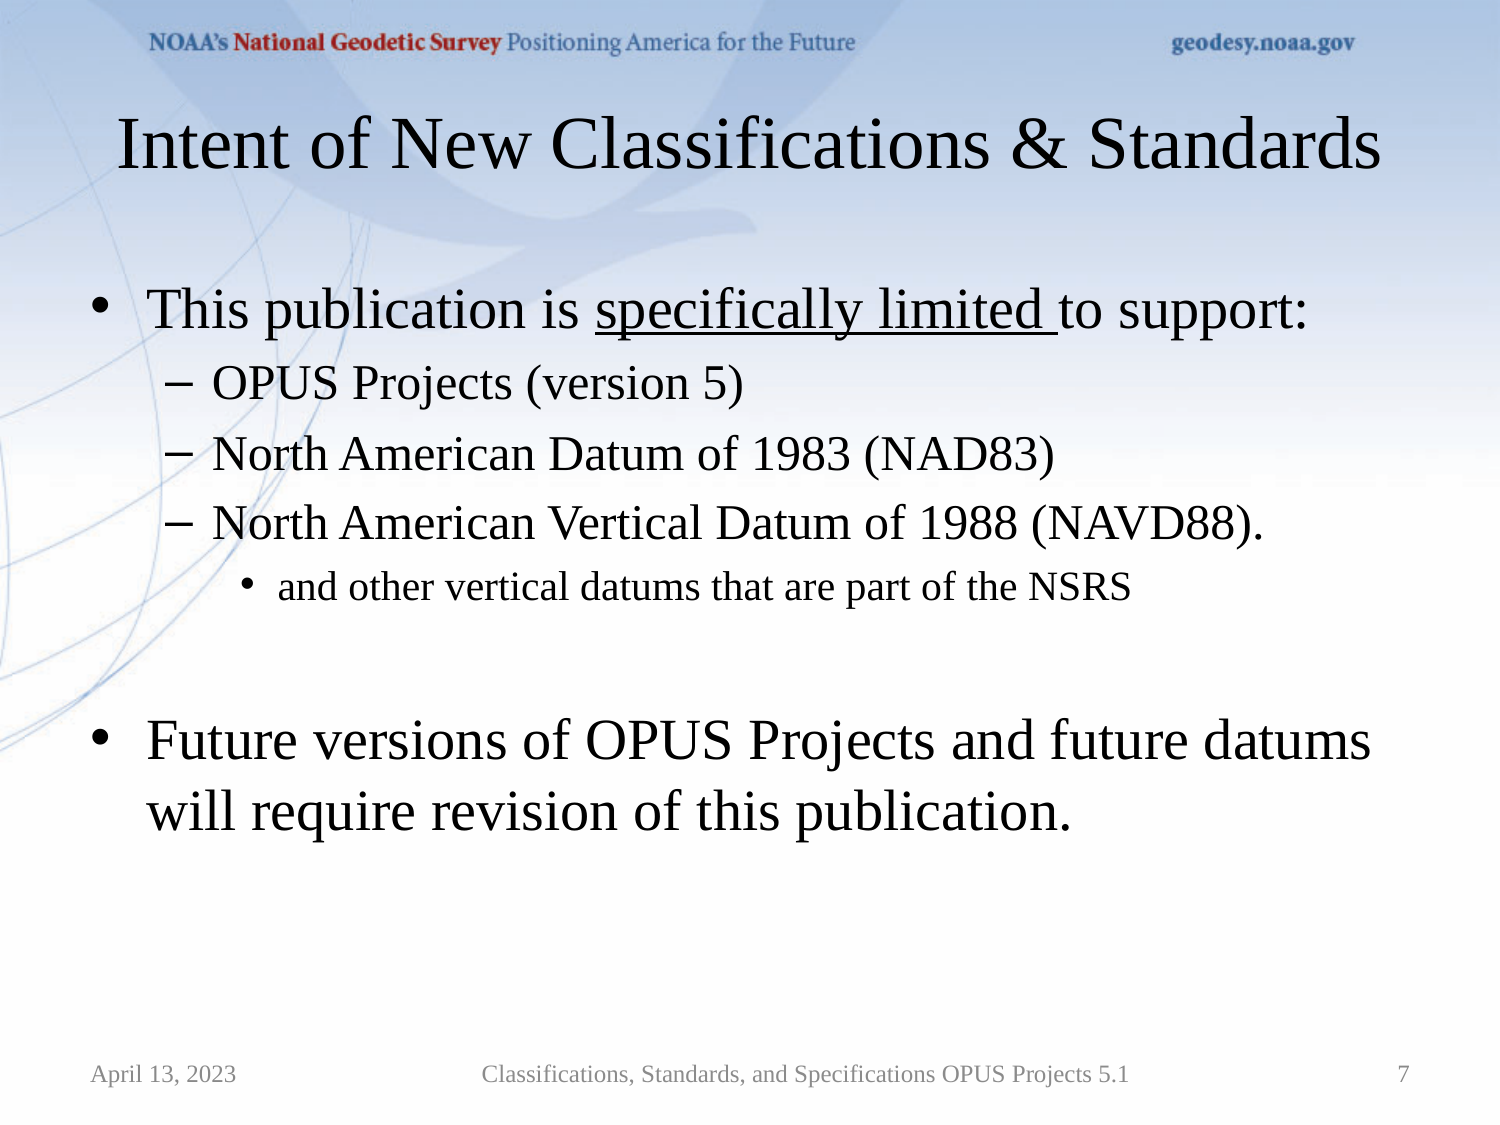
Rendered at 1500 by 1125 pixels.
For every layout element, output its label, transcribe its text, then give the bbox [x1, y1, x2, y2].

picture [0, 0, 1500, 1125]
slide_number 7 [1307, 1042, 1425, 1103]
list This publication is specifically limited to support: OPUS Projects (version 5) North American Datum of 1983 (NAD83) North American Vertical Datum of 1988 (NAVD88). and other vertical datums that are part of the NSRS Future versions of OPUS Projects and future datums will require revision of this publication. [75, 262, 1425, 1005]
footer Classifications, Standards, and Specifications OPUS Projects 5.1 [345, 1042, 1267, 1103]
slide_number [75, 1042, 286, 1103]
title Intent of New Classifications & Standards [75, 45, 1425, 233]
